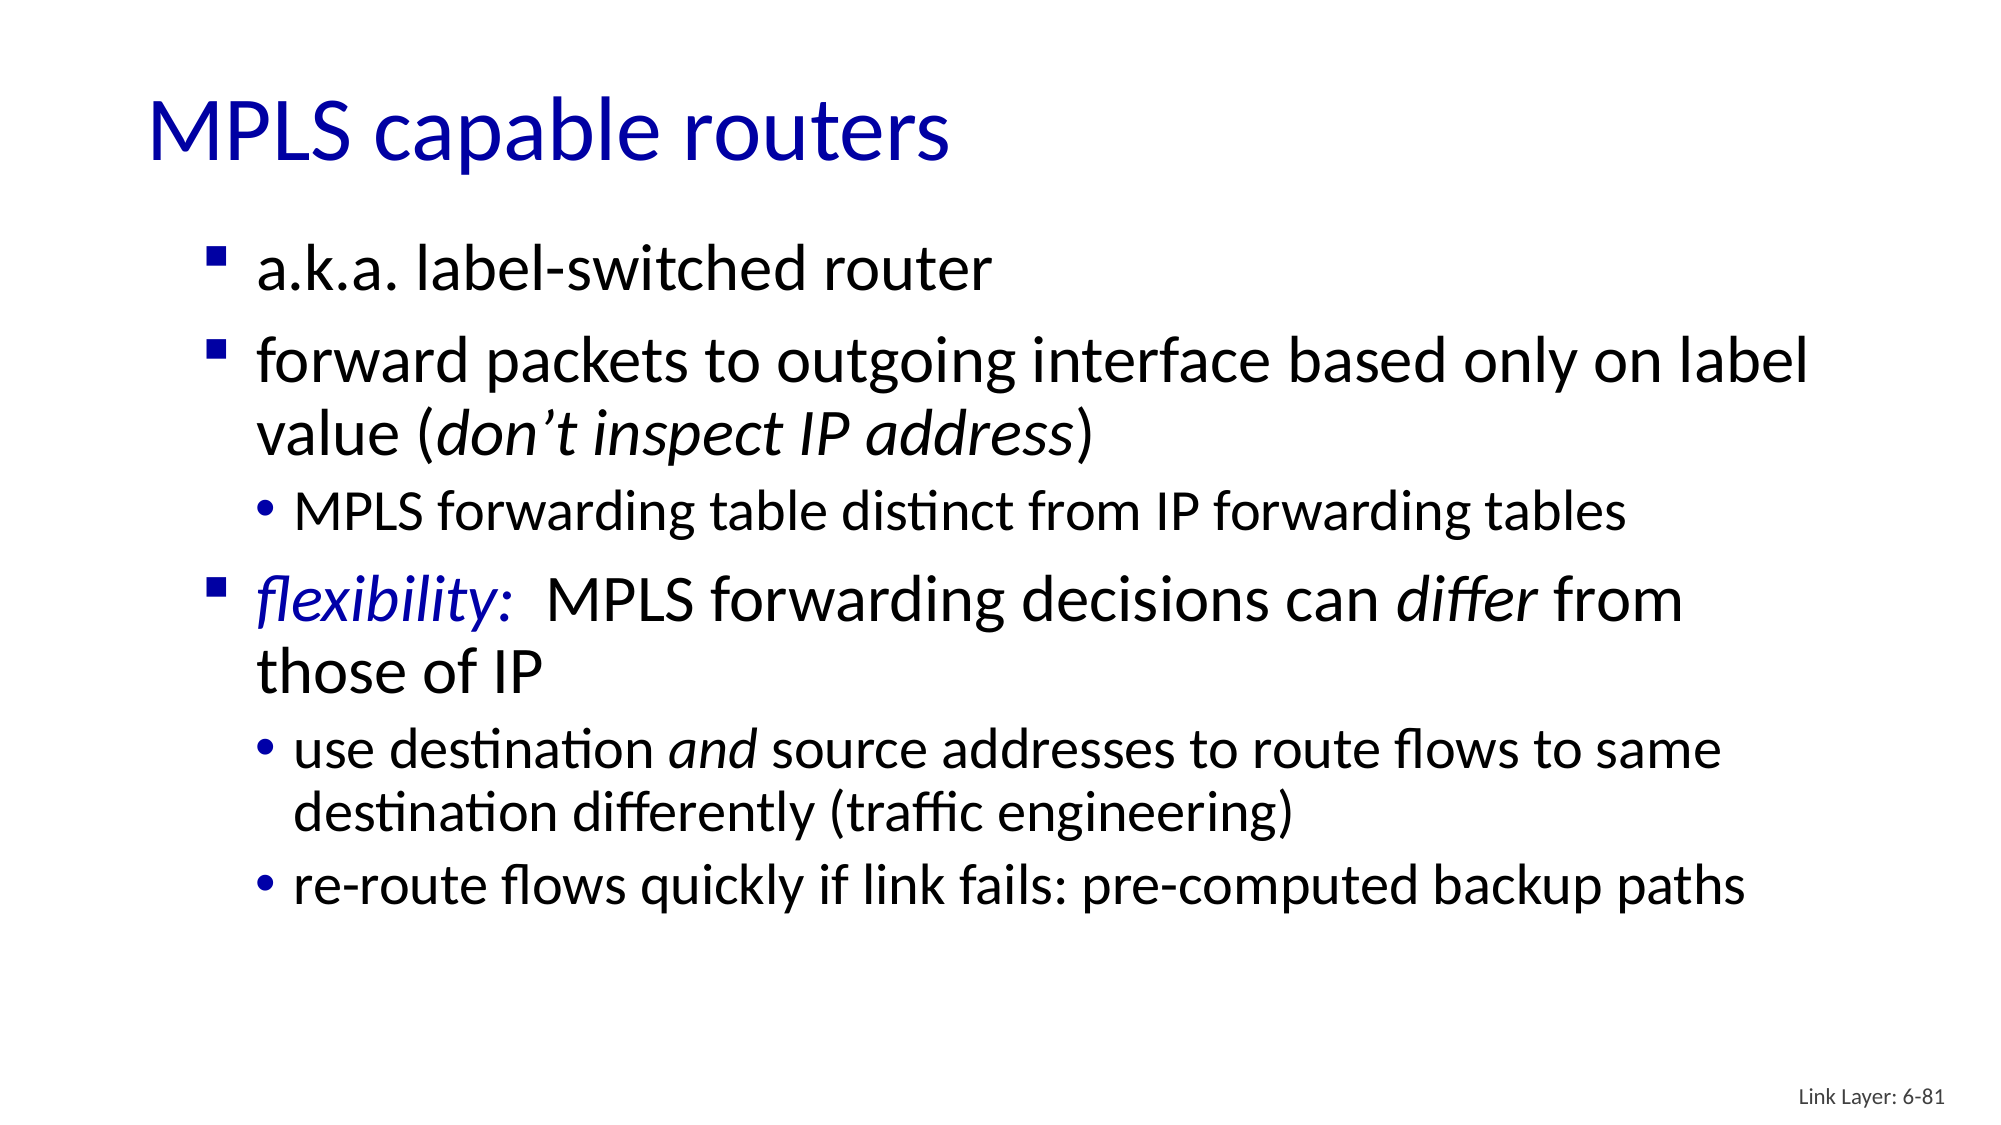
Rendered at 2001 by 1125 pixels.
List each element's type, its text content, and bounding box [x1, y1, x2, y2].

title MPLS capable routers [131, 57, 1857, 205]
text_box a.k.a. label-switched router forward packets to outgoing interface based only on label value (don’t inspect IP address) MPLS forwarding table distinct from IP forwarding tables flexibility: MPLS forwarding decisions can differ from those of IP use destination and source addresses to route flows to same destination differently (traffic engineering) re-route flows quickly if link fails: pre-computed backup paths [164, 224, 1856, 1050]
slide_number Link Layer: 6-81 [1510, 1065, 1961, 1125]
